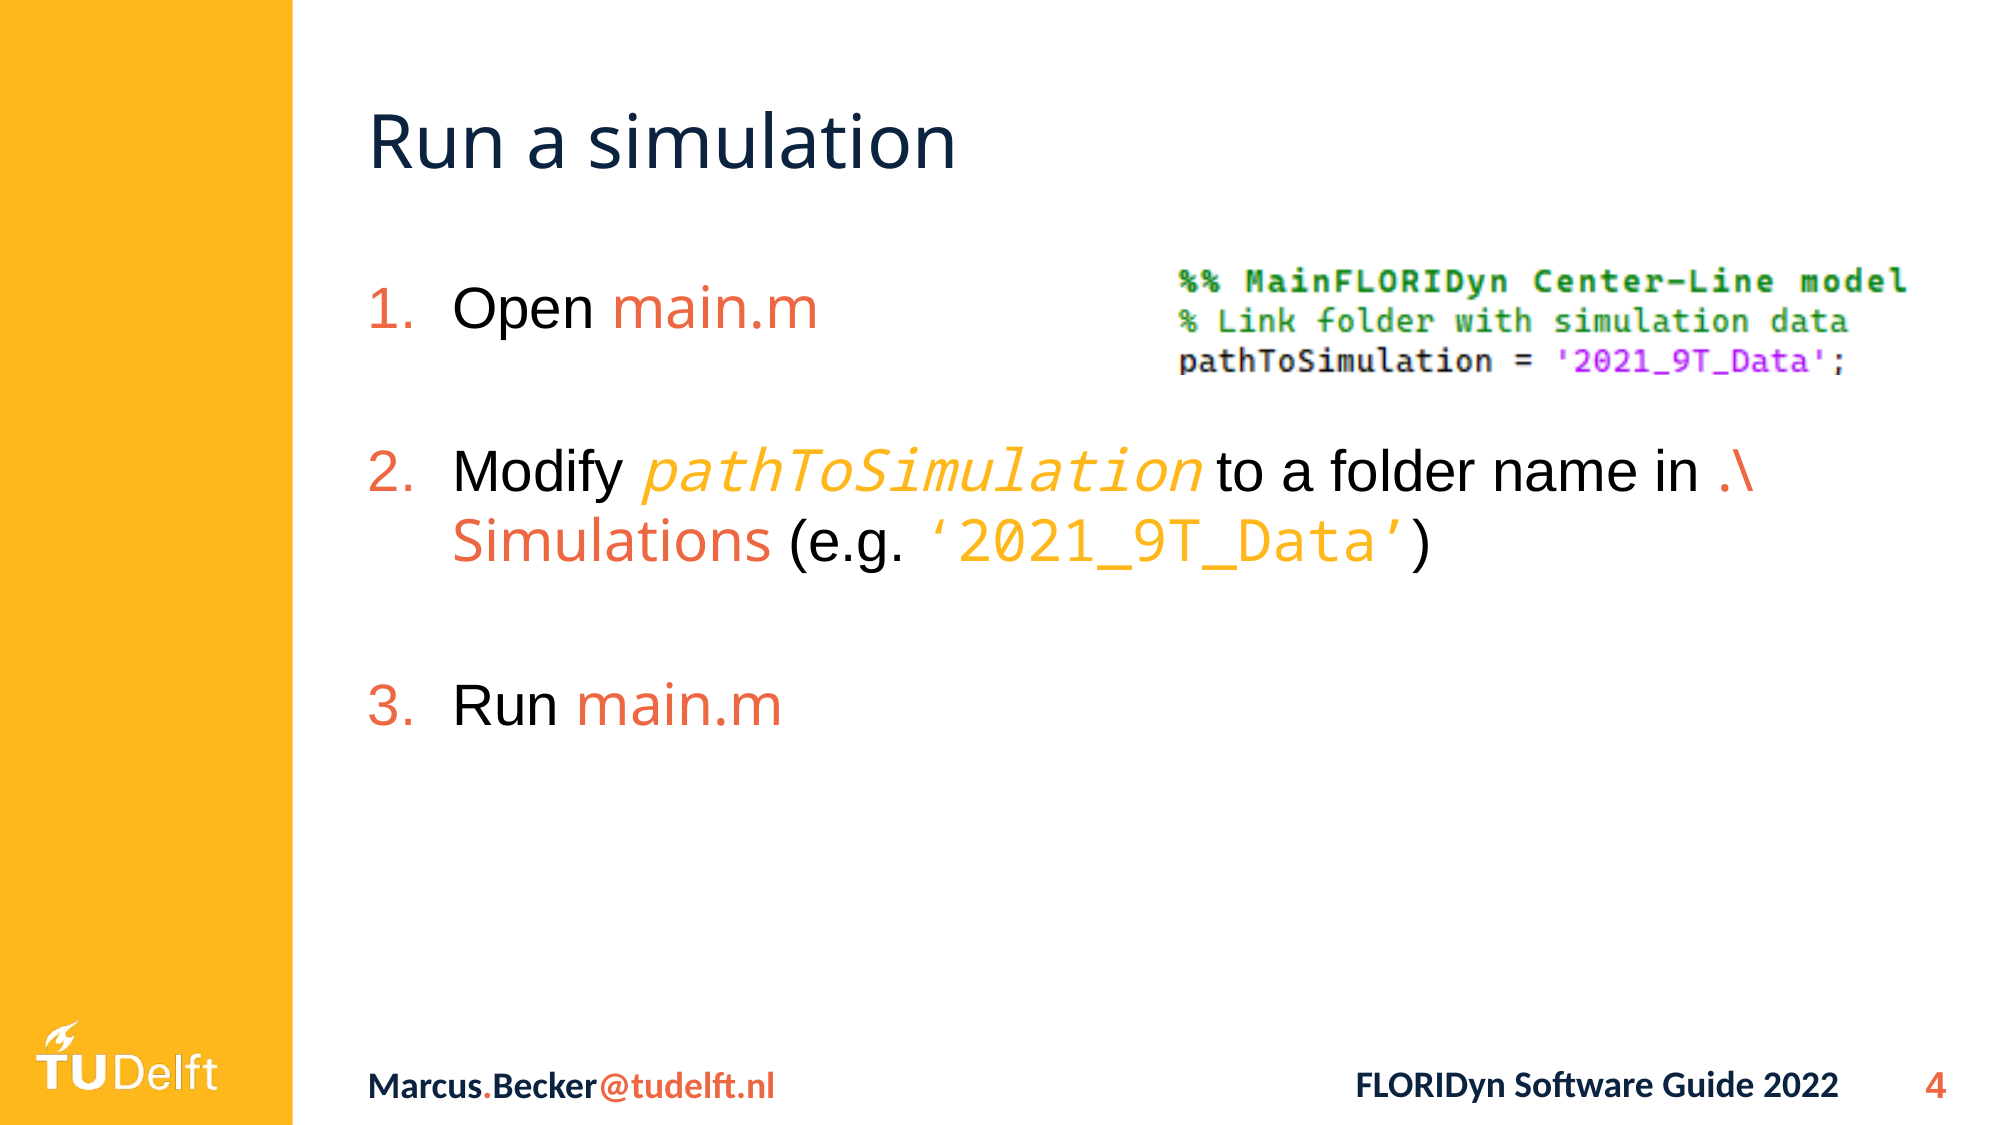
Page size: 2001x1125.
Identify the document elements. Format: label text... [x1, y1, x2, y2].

list Open main.m Modify pathToSimulation to a folder name in .\Simulations (e.g. ‘2021_9T_Data’) Run main.m [352, 262, 1940, 1025]
title Run a simulation [352, 45, 1940, 233]
picture [1167, 262, 1919, 375]
